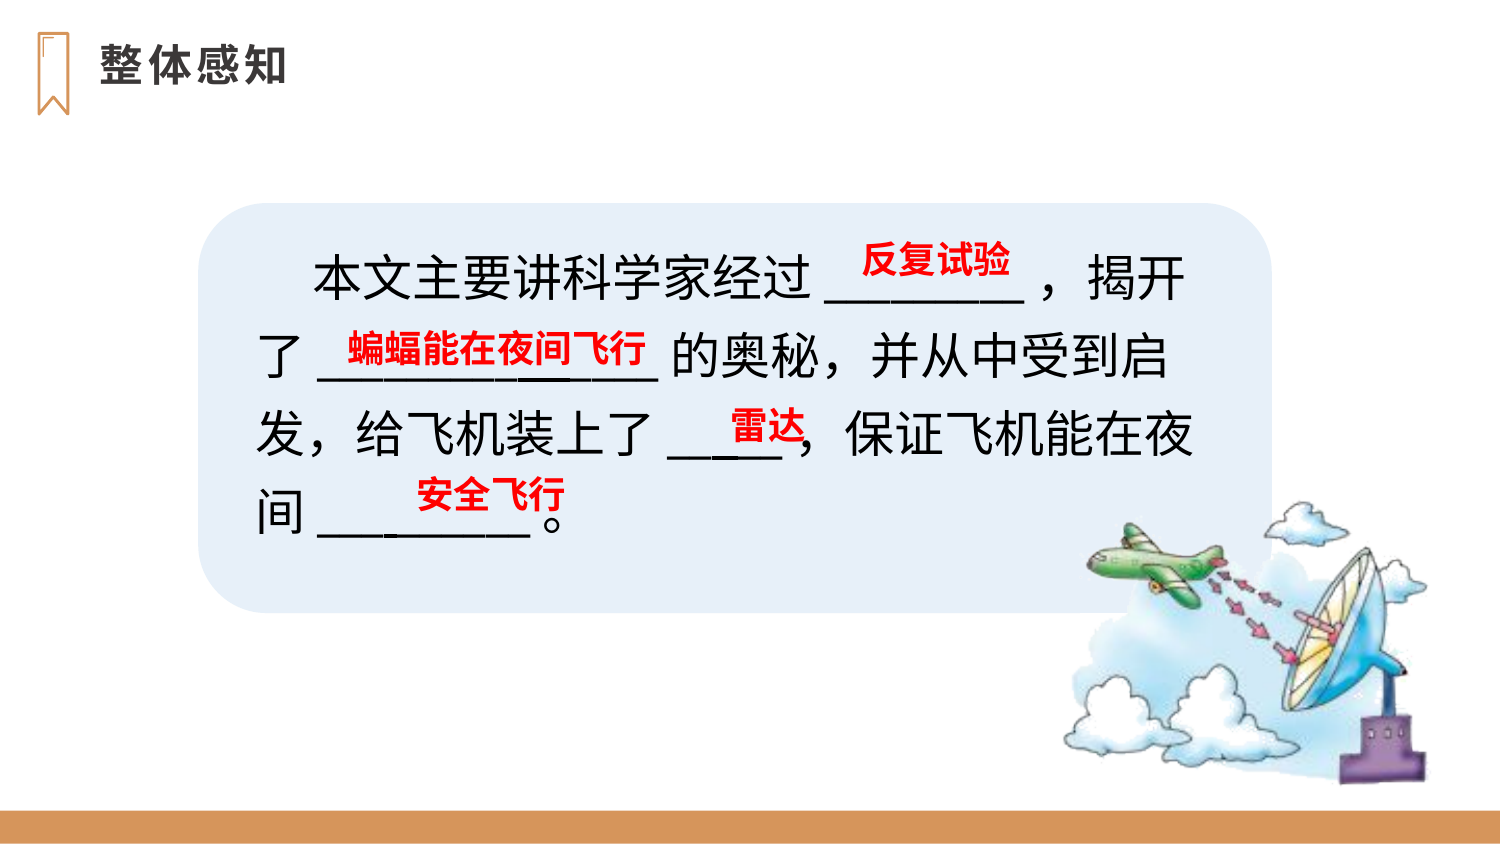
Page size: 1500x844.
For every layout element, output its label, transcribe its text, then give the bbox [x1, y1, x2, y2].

text_box 整体感知 [88, 32, 301, 96]
text_box 本文主要讲科学家经过_________，揭开了_________ ____的奥秘，并从中受到启发，给飞机装上了__ __，保证飞机能在夜间___ ______。 [244, 222, 1231, 546]
text_box 蝙蝠能在夜间飞行 [335, 319, 817, 376]
text_box [197, 202, 1273, 615]
text_box 雷达 [719, 396, 860, 453]
text_box 反复试验 [849, 230, 1105, 287]
picture [1047, 483, 1463, 804]
text_box 安全飞行 [404, 465, 663, 522]
